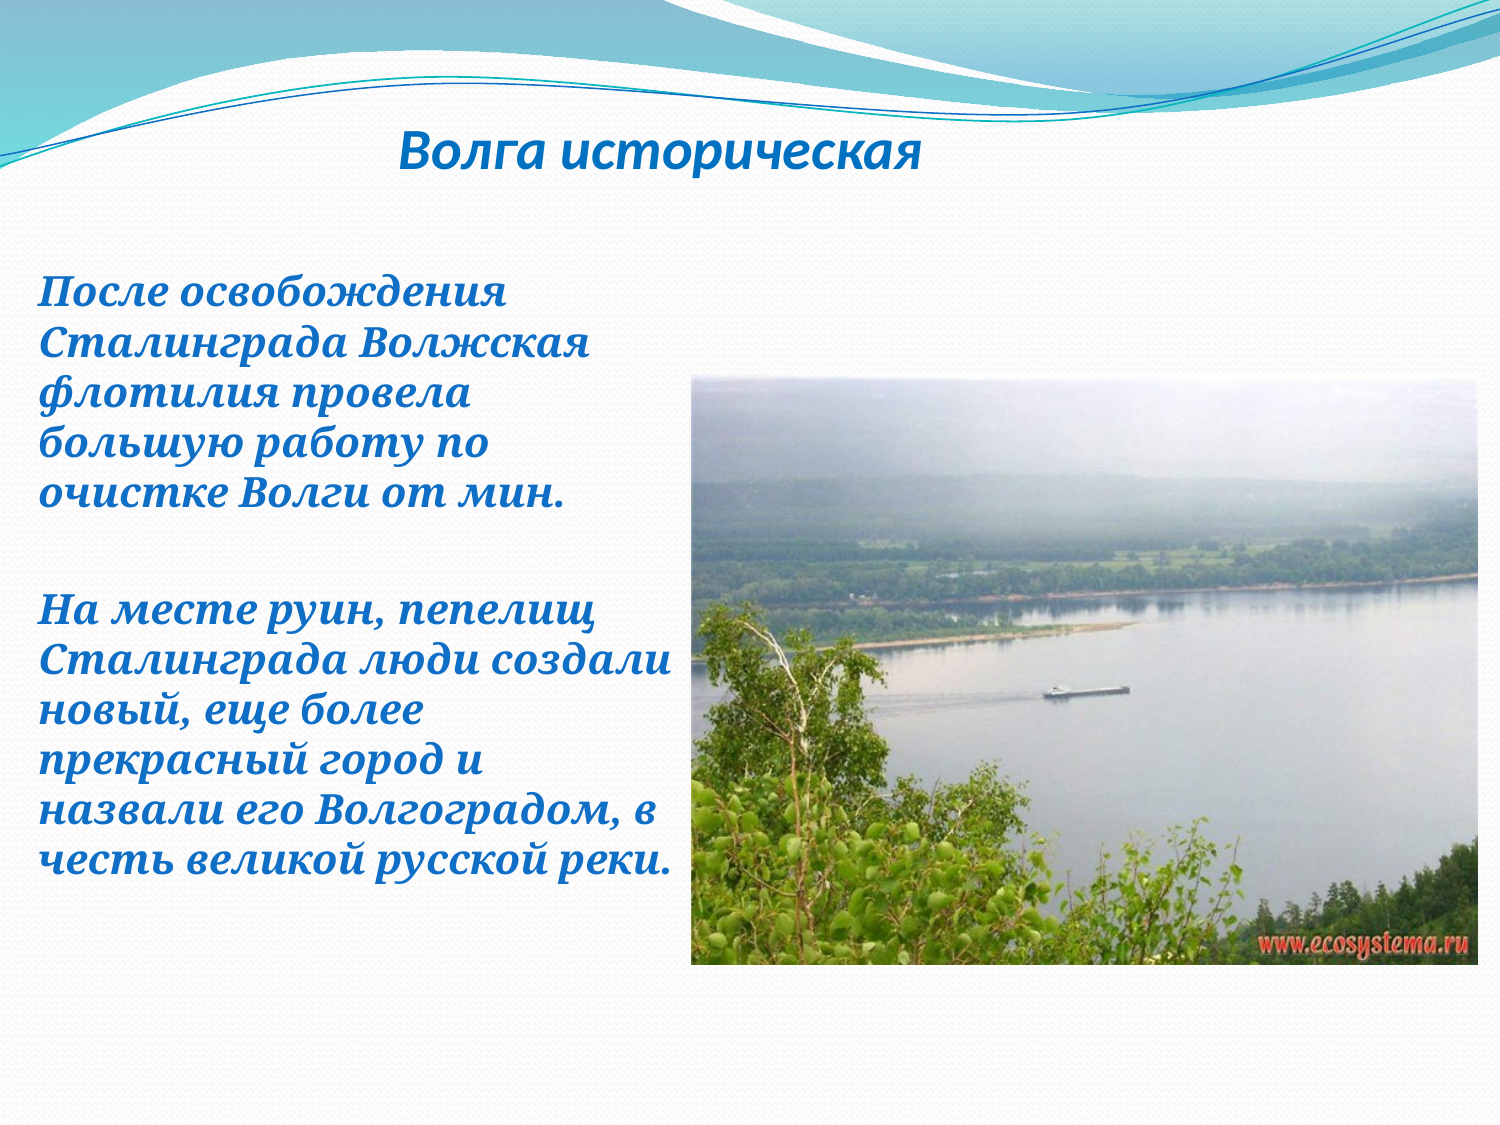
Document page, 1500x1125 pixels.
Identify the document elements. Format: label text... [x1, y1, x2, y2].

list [691, 374, 1478, 965]
title Волга историческая [398, 82, 1048, 182]
list После освобождения Сталинграда Волжская флотилия провела большую работу по очистке Волги от мин. На месте руин, пепелищ Сталинграда люди создали новый, еще более прекрасный город и назвали его Волгоградом, в честь великой русской реки. [35, 257, 680, 1055]
